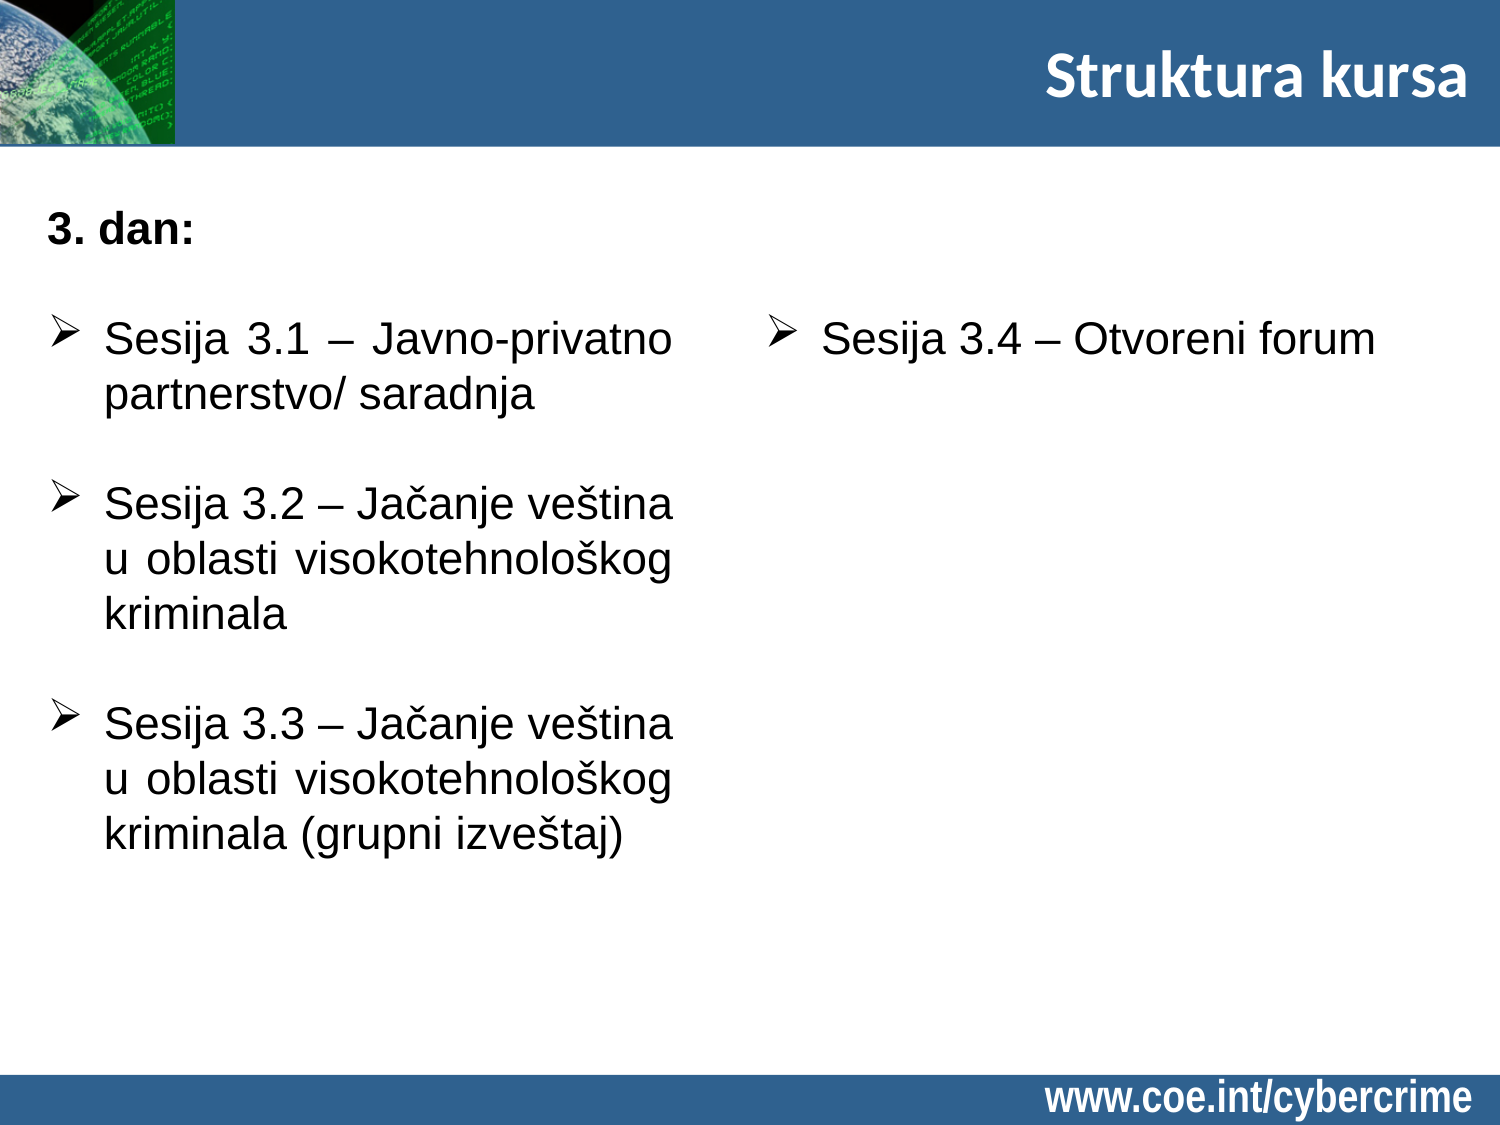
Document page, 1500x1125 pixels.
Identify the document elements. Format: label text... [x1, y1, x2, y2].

text_box Sesija 3.4 – Otvoreni forum [749, 191, 1457, 482]
text_box 3. dan: Sesija 3.1 – Javno-privatno partnerstvo/ saradnja Sesija 3.2 – Jačanje veština u oblasti visokotehnološkog kriminala Sesija 3.3 – Jačanje veština u oblasti visokotehnološkog kriminala (grupni izveštaj) [32, 191, 688, 921]
text_box [0, 1073, 1030, 1125]
picture [0, 0, 175, 144]
text_box Struktura kursa [177, 0, 1500, 149]
text_box www.coe.int/cybercrime [1030, 1059, 1500, 1125]
